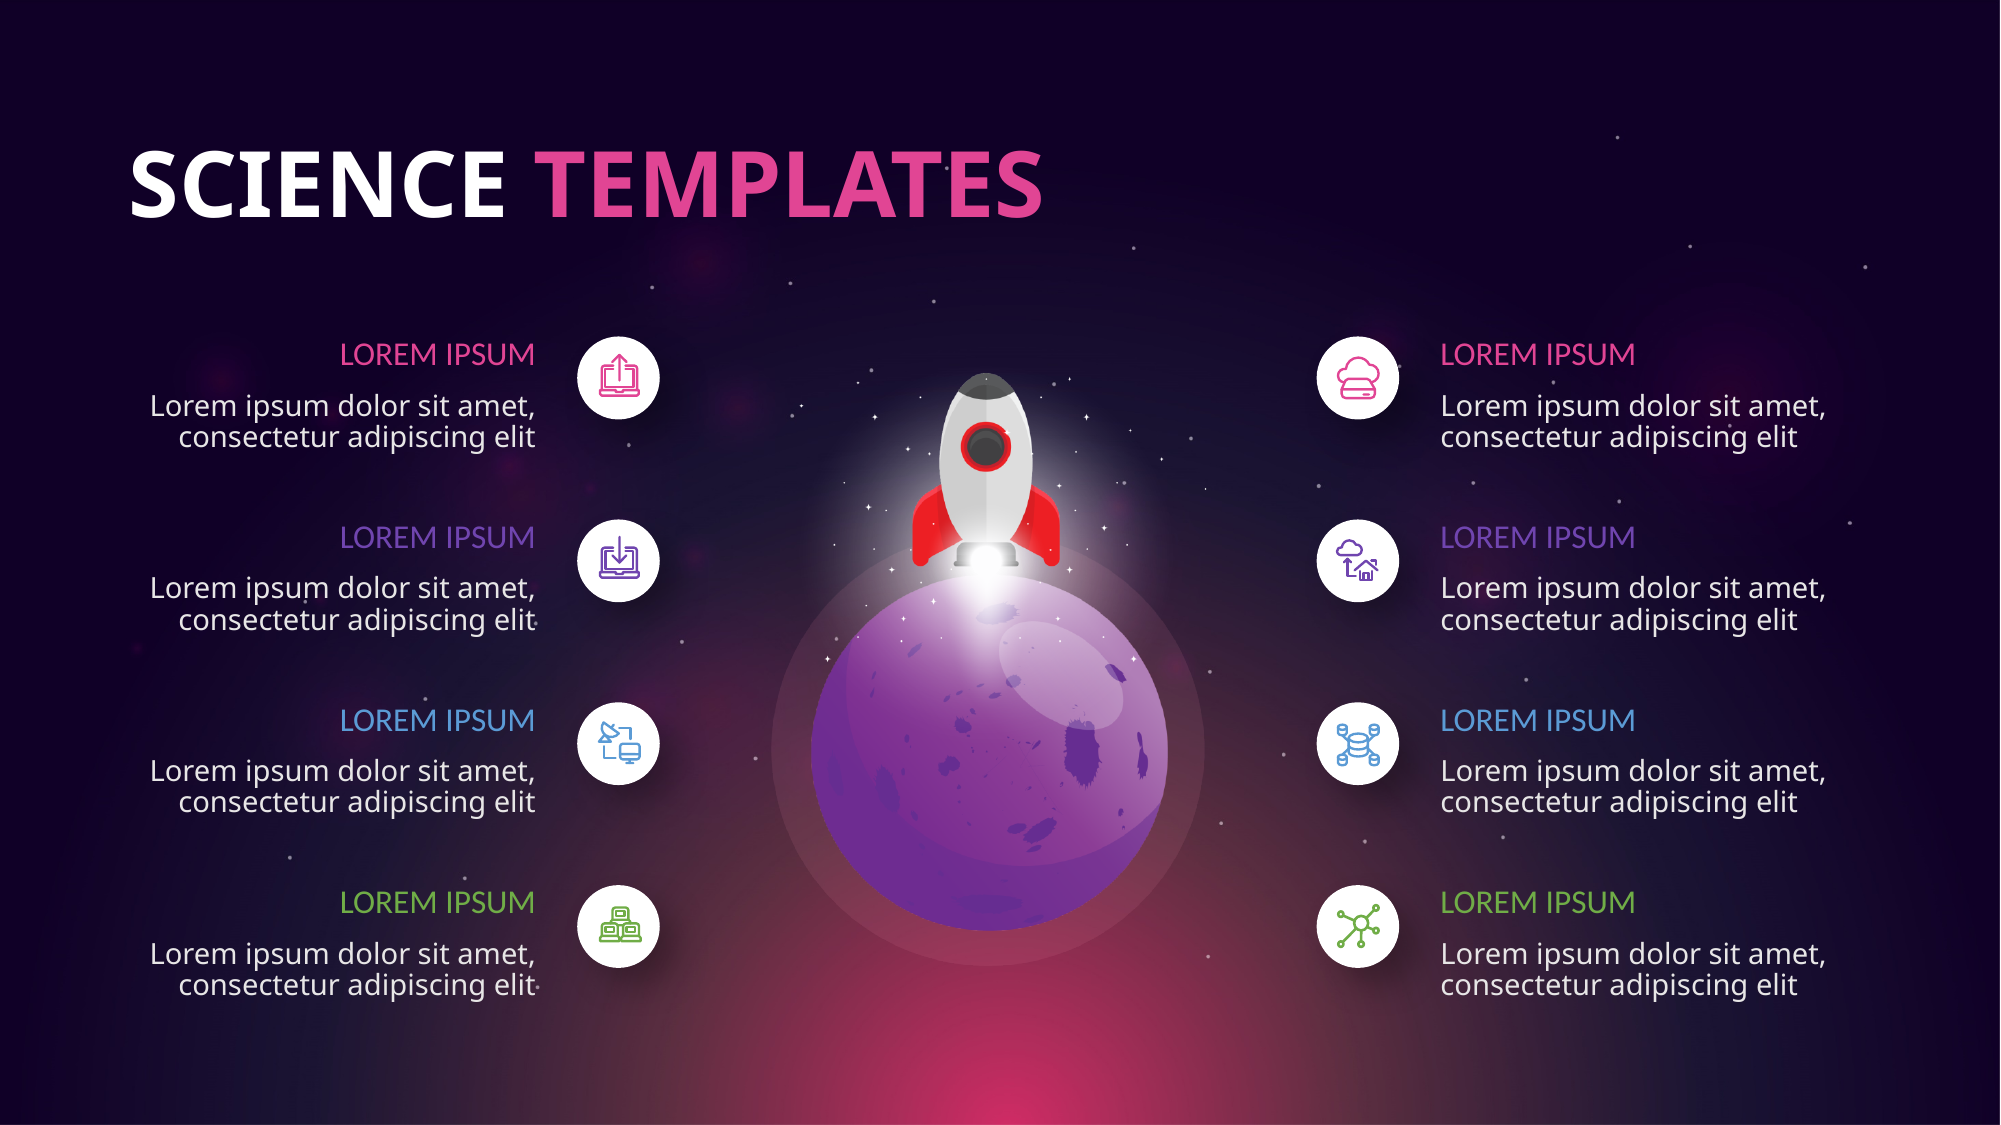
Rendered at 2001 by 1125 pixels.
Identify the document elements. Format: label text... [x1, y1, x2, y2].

list Lorem ipsum dolor sit amet, consectetur adipiscing elit [1440, 939, 1863, 1000]
list LOREM IPSUM [207, 702, 537, 743]
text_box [598, 722, 640, 763]
list LOREM IPSUM [1440, 885, 1770, 926]
list Lorem ipsum dolor sit amet, consectetur adipiscing elit [114, 390, 537, 451]
list Lorem ipsum dolor sit amet, consectetur adipiscing elit [1440, 573, 1863, 634]
list Lorem ipsum dolor sit amet, consectetur adipiscing elit [1440, 390, 1863, 451]
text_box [599, 536, 639, 578]
picture [0, 0, 2000, 1125]
list LOREM IPSUM [207, 336, 537, 377]
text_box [1338, 905, 1379, 947]
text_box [1336, 540, 1378, 580]
list LOREM IPSUM [207, 885, 537, 926]
list LOREM IPSUM [1440, 702, 1770, 743]
list LOREM IPSUM [1440, 336, 1770, 377]
list Lorem ipsum dolor sit amet, consectetur adipiscing elit [114, 939, 537, 1000]
list Lorem ipsum dolor sit amet, consectetur adipiscing elit [114, 756, 537, 817]
title SCIENCE TEMPLATES [114, 115, 1441, 260]
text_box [600, 907, 641, 942]
list LOREM IPSUM [207, 519, 537, 560]
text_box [1337, 357, 1379, 399]
list Lorem ipsum dolor sit amet, consectetur adipiscing elit [1440, 756, 1863, 817]
list Lorem ipsum dolor sit amet, consectetur adipiscing elit [114, 573, 537, 634]
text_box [599, 354, 639, 396]
list LOREM IPSUM [1440, 519, 1770, 560]
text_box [1337, 724, 1379, 766]
